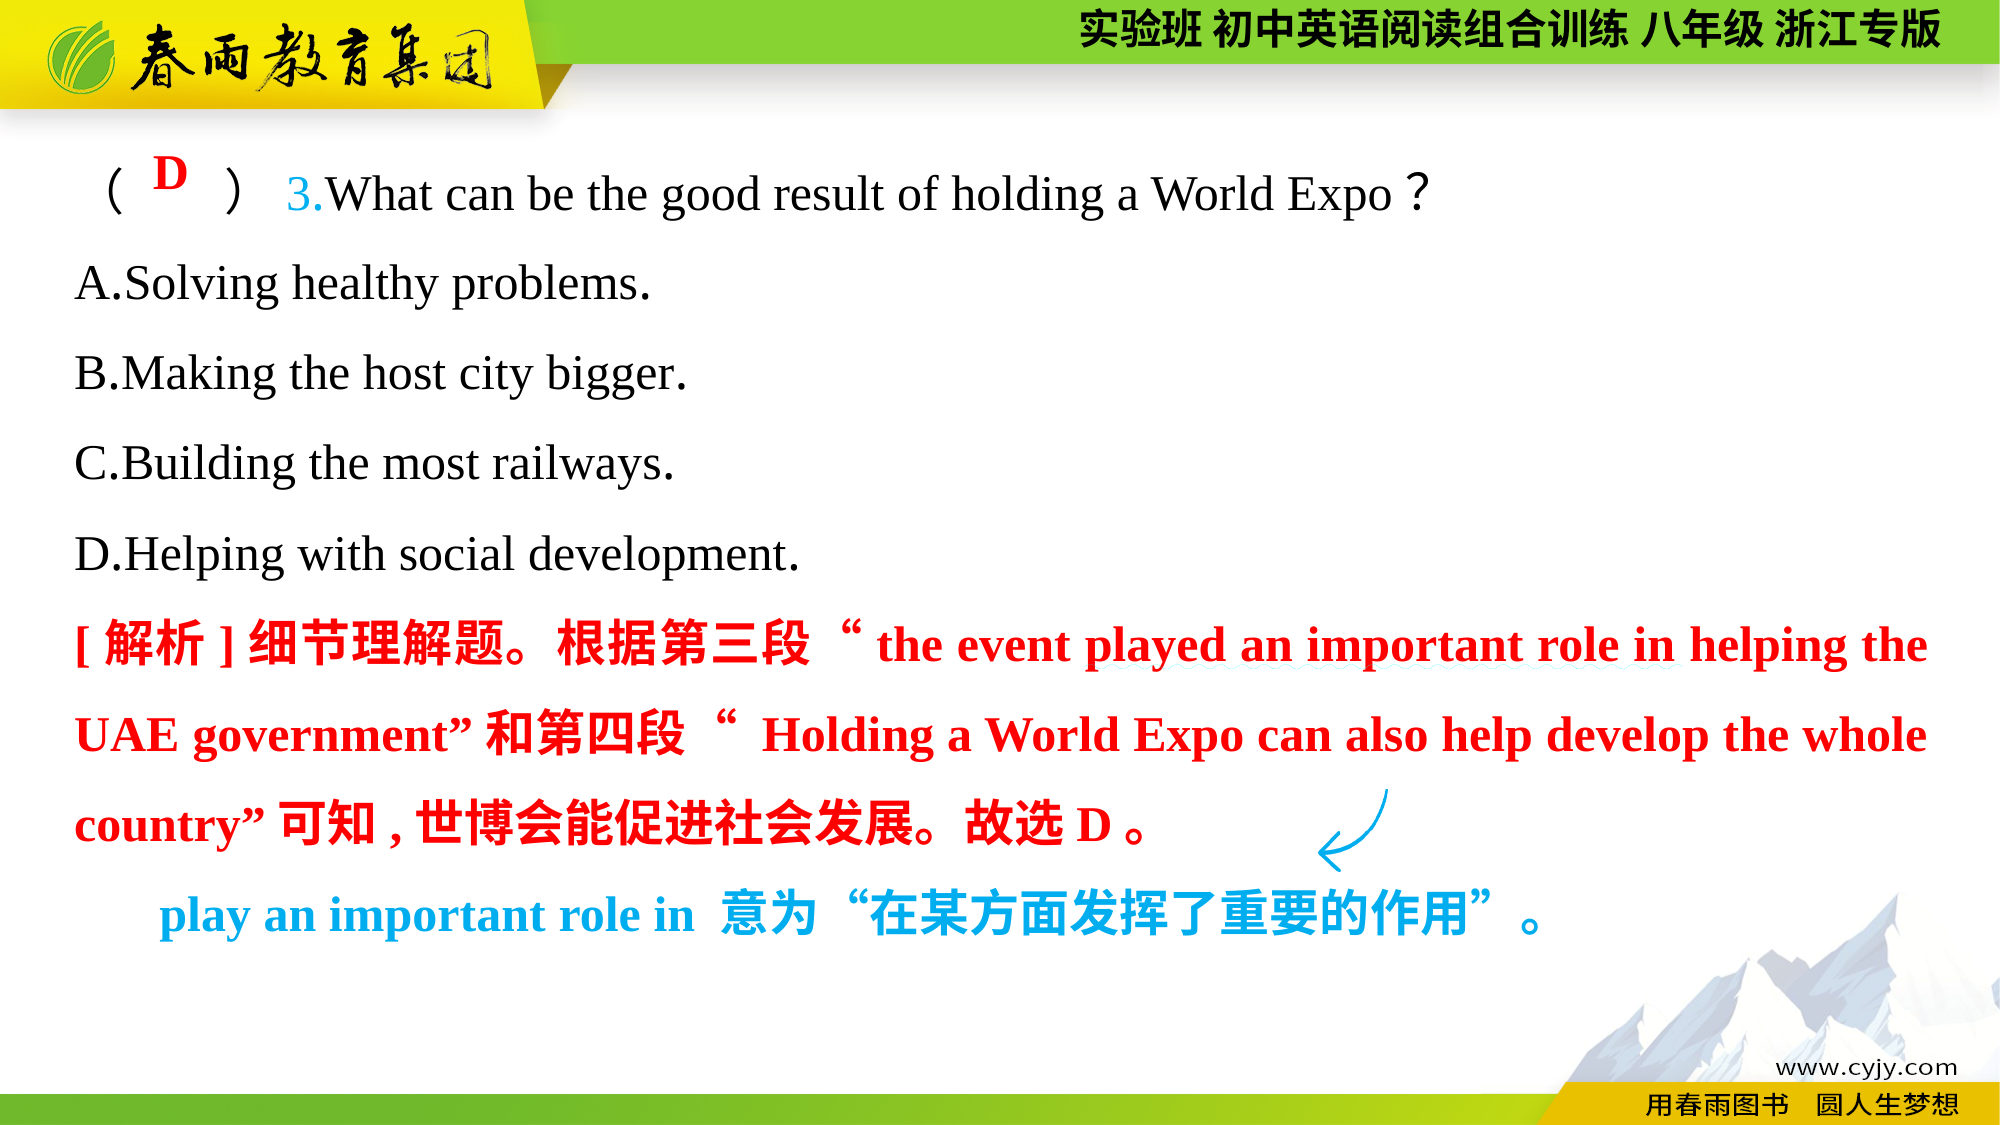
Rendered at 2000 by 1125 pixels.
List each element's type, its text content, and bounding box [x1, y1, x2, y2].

list （ ）3.What can be the good result of holding a World Expo？ A.Solving healthy problems. B.Making the host city bigger. C.Building the most railways. D.Helping with social development. [59, 122, 1944, 573]
text_box D [138, 132, 204, 208]
picture [0, 0, 2000, 1125]
text_box [解析]细节理解题。根据第三段“the event played an important role in helping the UAE government”和第四段“ Holding a World Expo can also help develop the whole country”可知,世博会能促进社会发展。故选D。 play an important role in 意为“在某方面发挥了重要的作用”。 [59, 573, 1944, 949]
